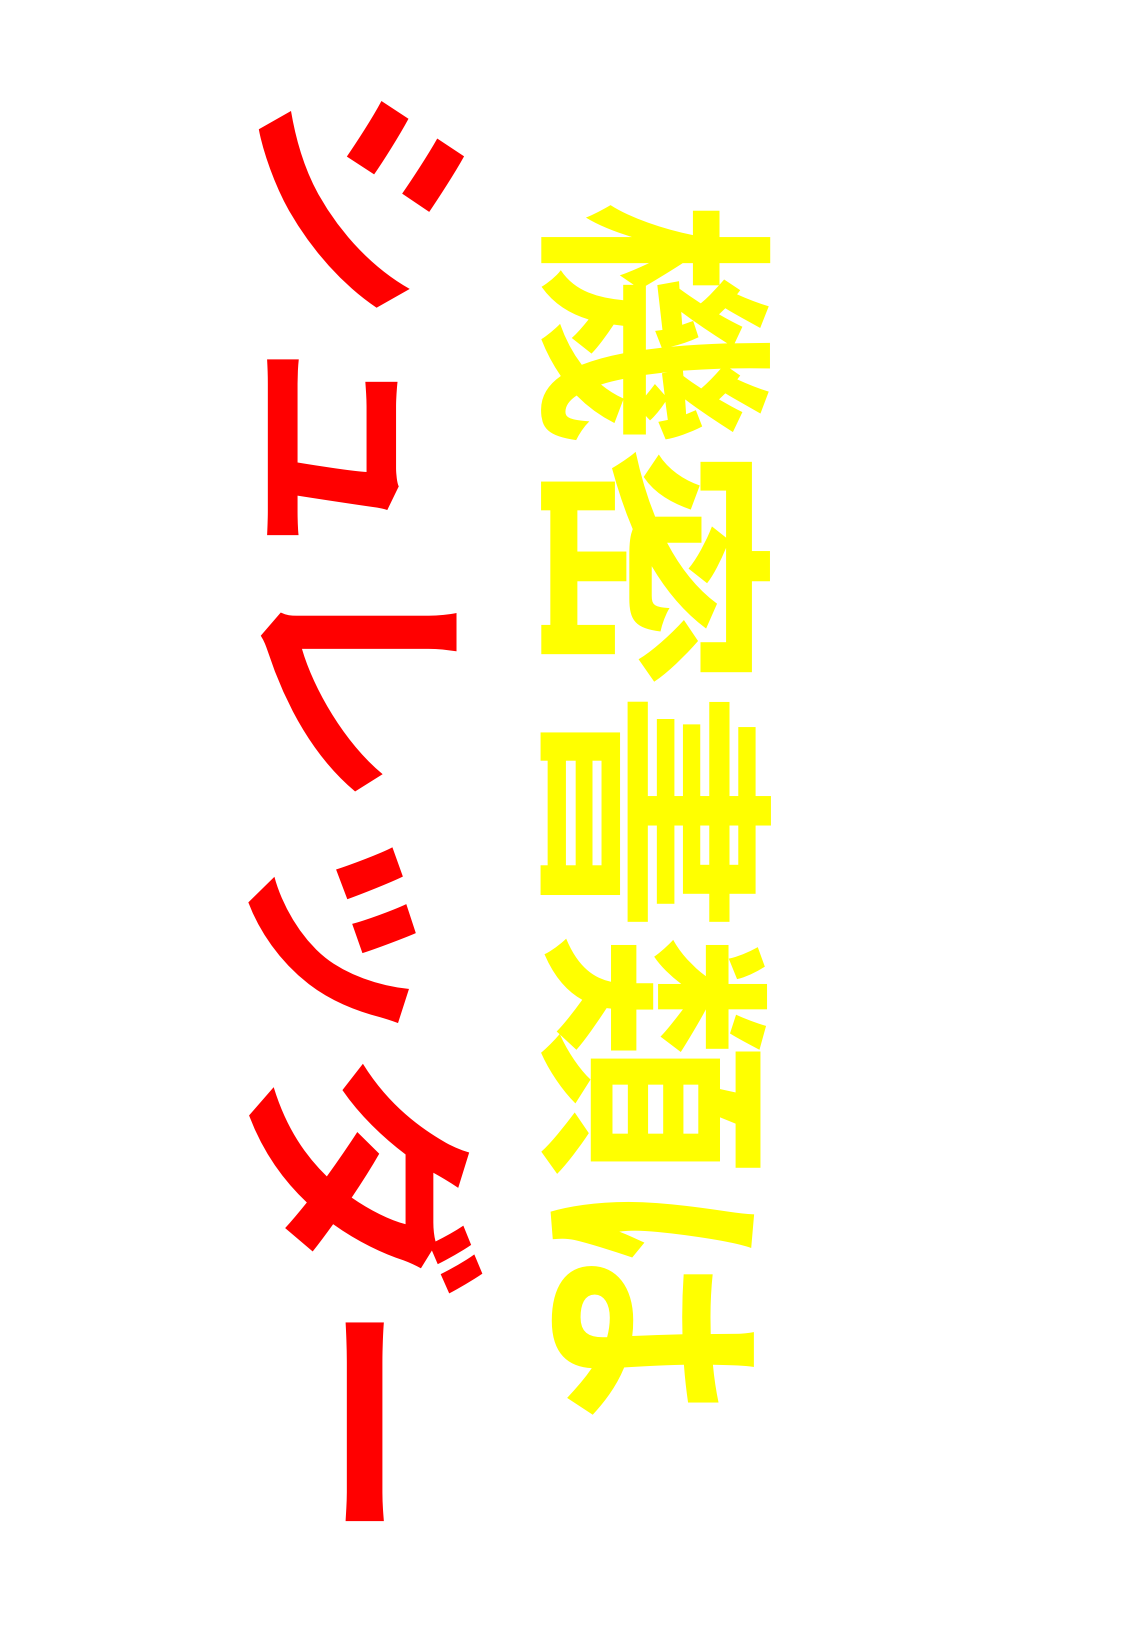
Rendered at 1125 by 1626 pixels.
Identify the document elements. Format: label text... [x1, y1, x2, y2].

text_box 機密書類は シュレッダー [215, 0, 837, 1625]
